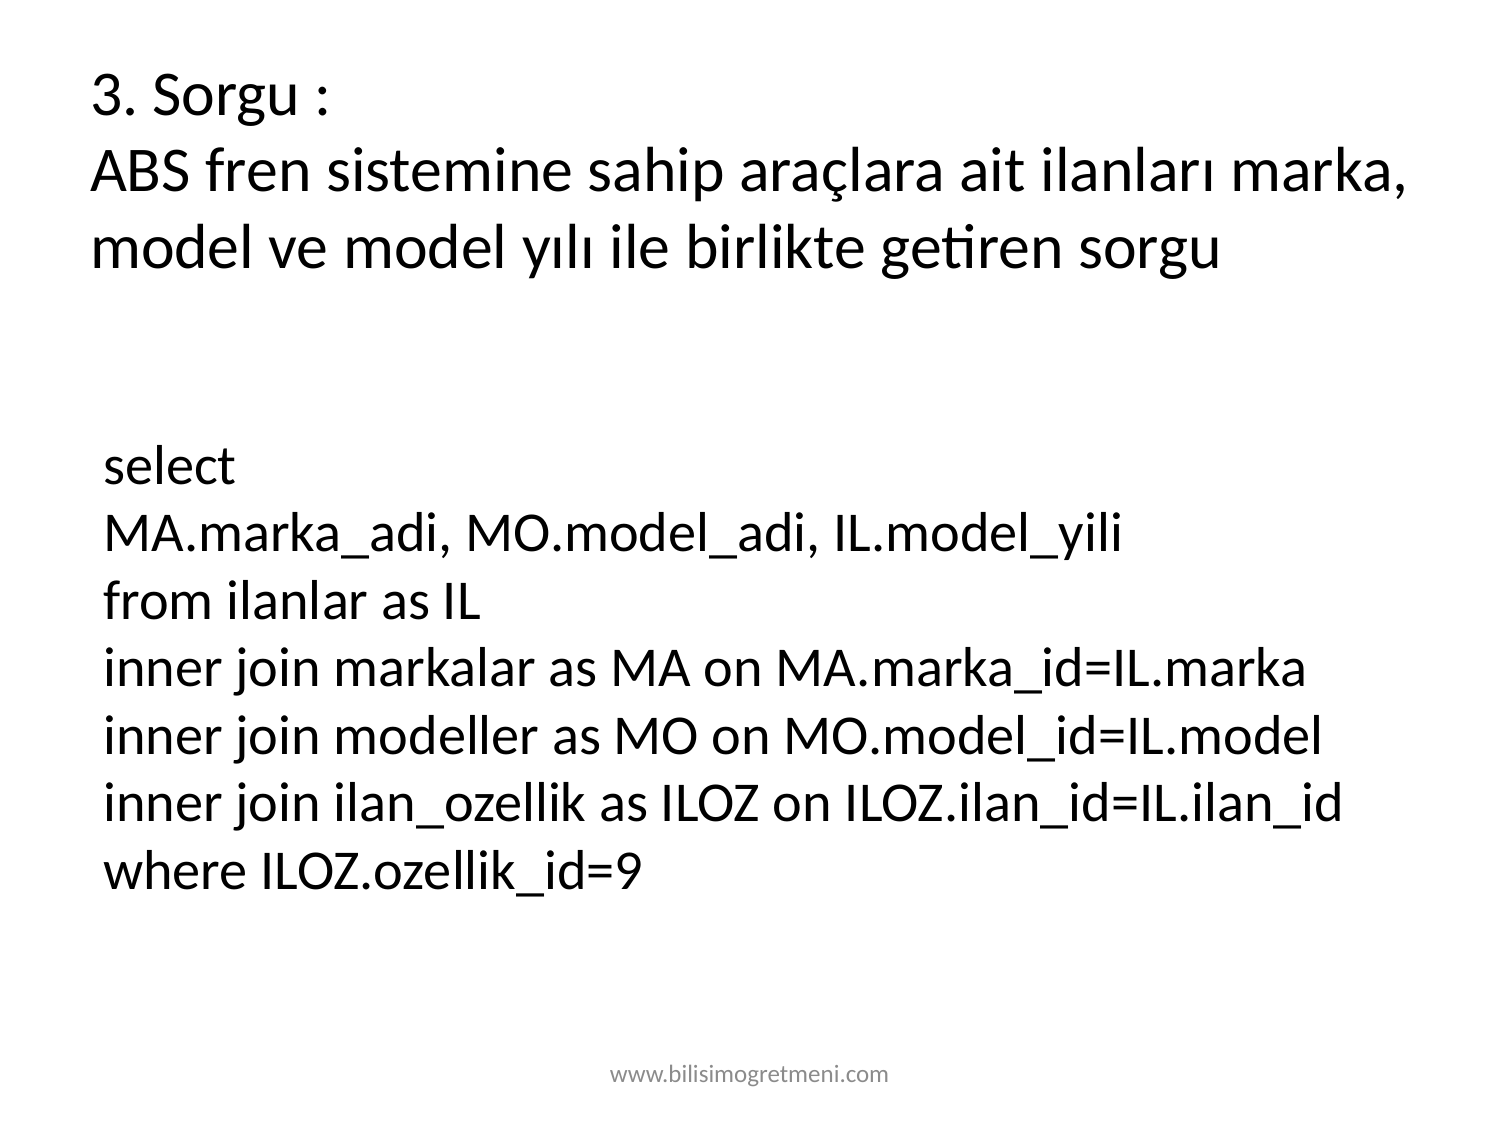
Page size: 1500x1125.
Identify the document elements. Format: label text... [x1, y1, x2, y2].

text_box select MA.marka_adi, MO.model_adi, IL.model_yili from ilanlar as IL inner join markalar as MA on MA.marka_id=IL.marka inner join modeller as MO on MO.model_id=IL.model inner join ilan_ozellik as ILOZ on ILOZ.ilan_id=IL.ilan_id where ILOZ.ozellik_id=9 [88, 420, 1447, 908]
title 3. Sorgu : ABS fren sistemine sahip araçlara ait ilanları marka, model ve model yılı ile birlikte getiren sorgu [75, 6, 1425, 327]
footer www.bilisimogretmeni.com [512, 1042, 988, 1103]
